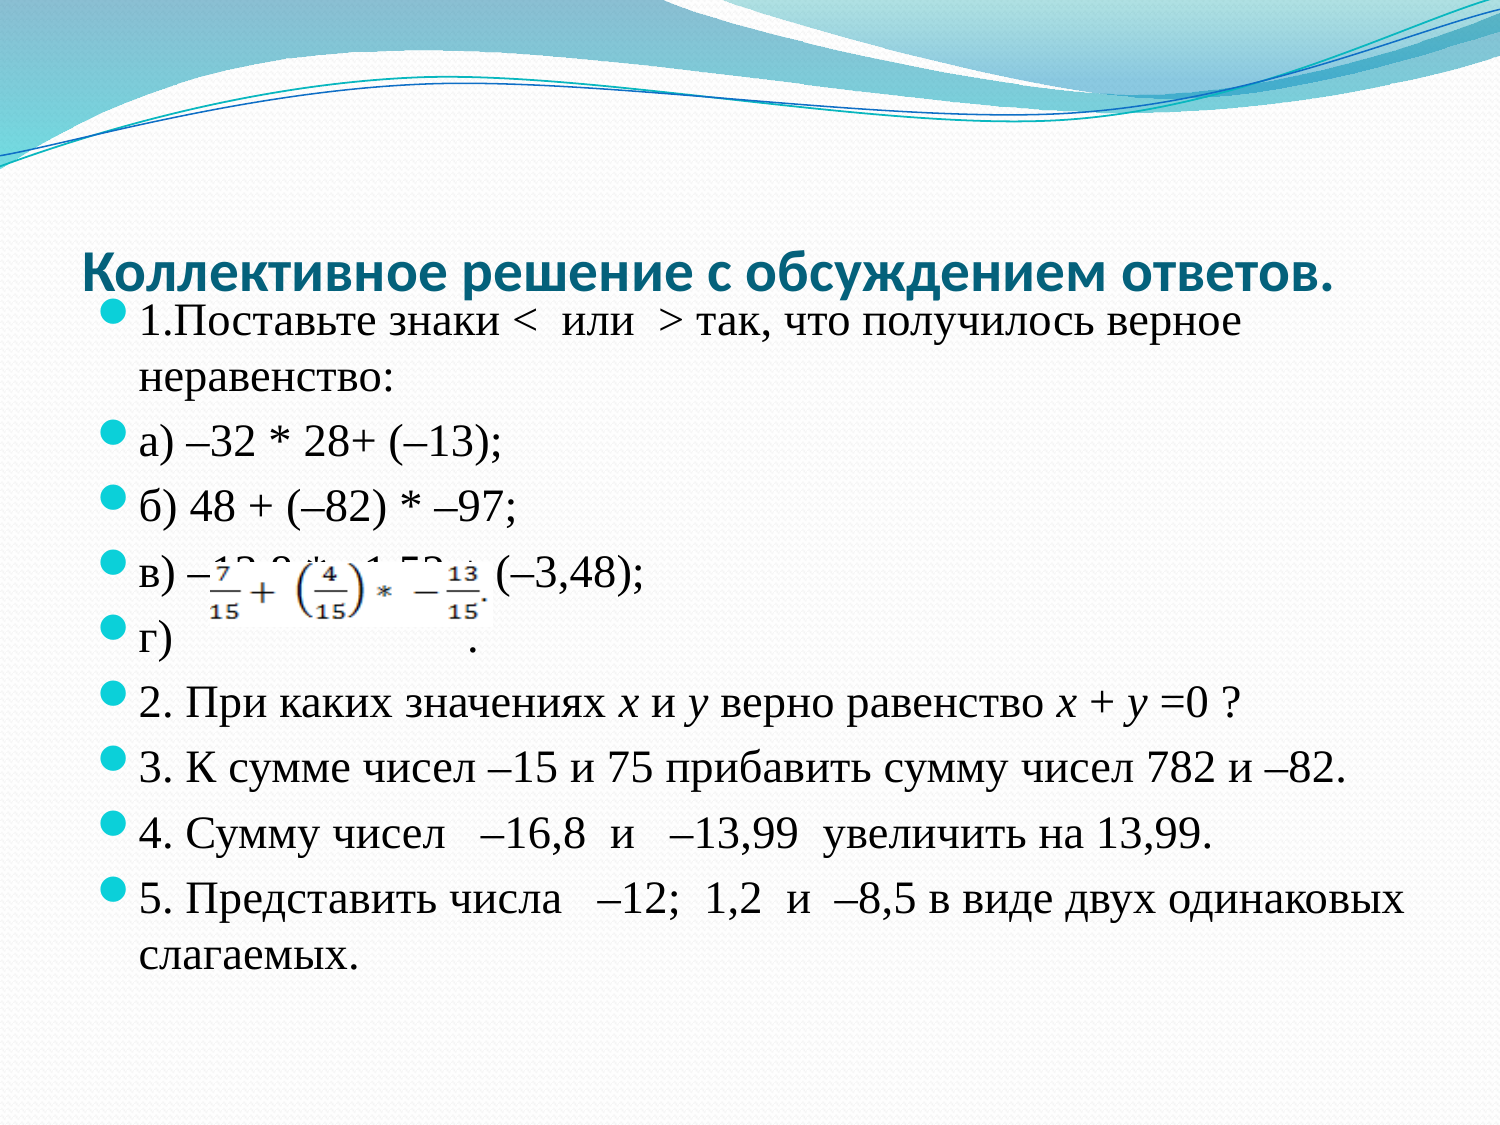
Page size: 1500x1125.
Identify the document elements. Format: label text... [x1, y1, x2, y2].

picture [210, 562, 493, 627]
title Коллективное решение с обсуждением ответов. [82, 187, 1432, 281]
list 1.Поставьте знаки < или > так, что получилось верное неравенство: а) –32 * 28+ (–13); б) 48 + (–82) * –97; в) –13,8 * –1,52 + (–3,48); г) . 2. При каких значениях х и у верно равенство х + у =0 ? 3. К сумме чисел –15 и 75 прибавить сумму чисел 782 и –82. 4. Сумму чисел –16,8 и –13,99 увеличить на 13,99. 5. Представить числа –12; 1,2 и –8,5 в виде двух одинаковых слагаемых. [82, 281, 1432, 1002]
